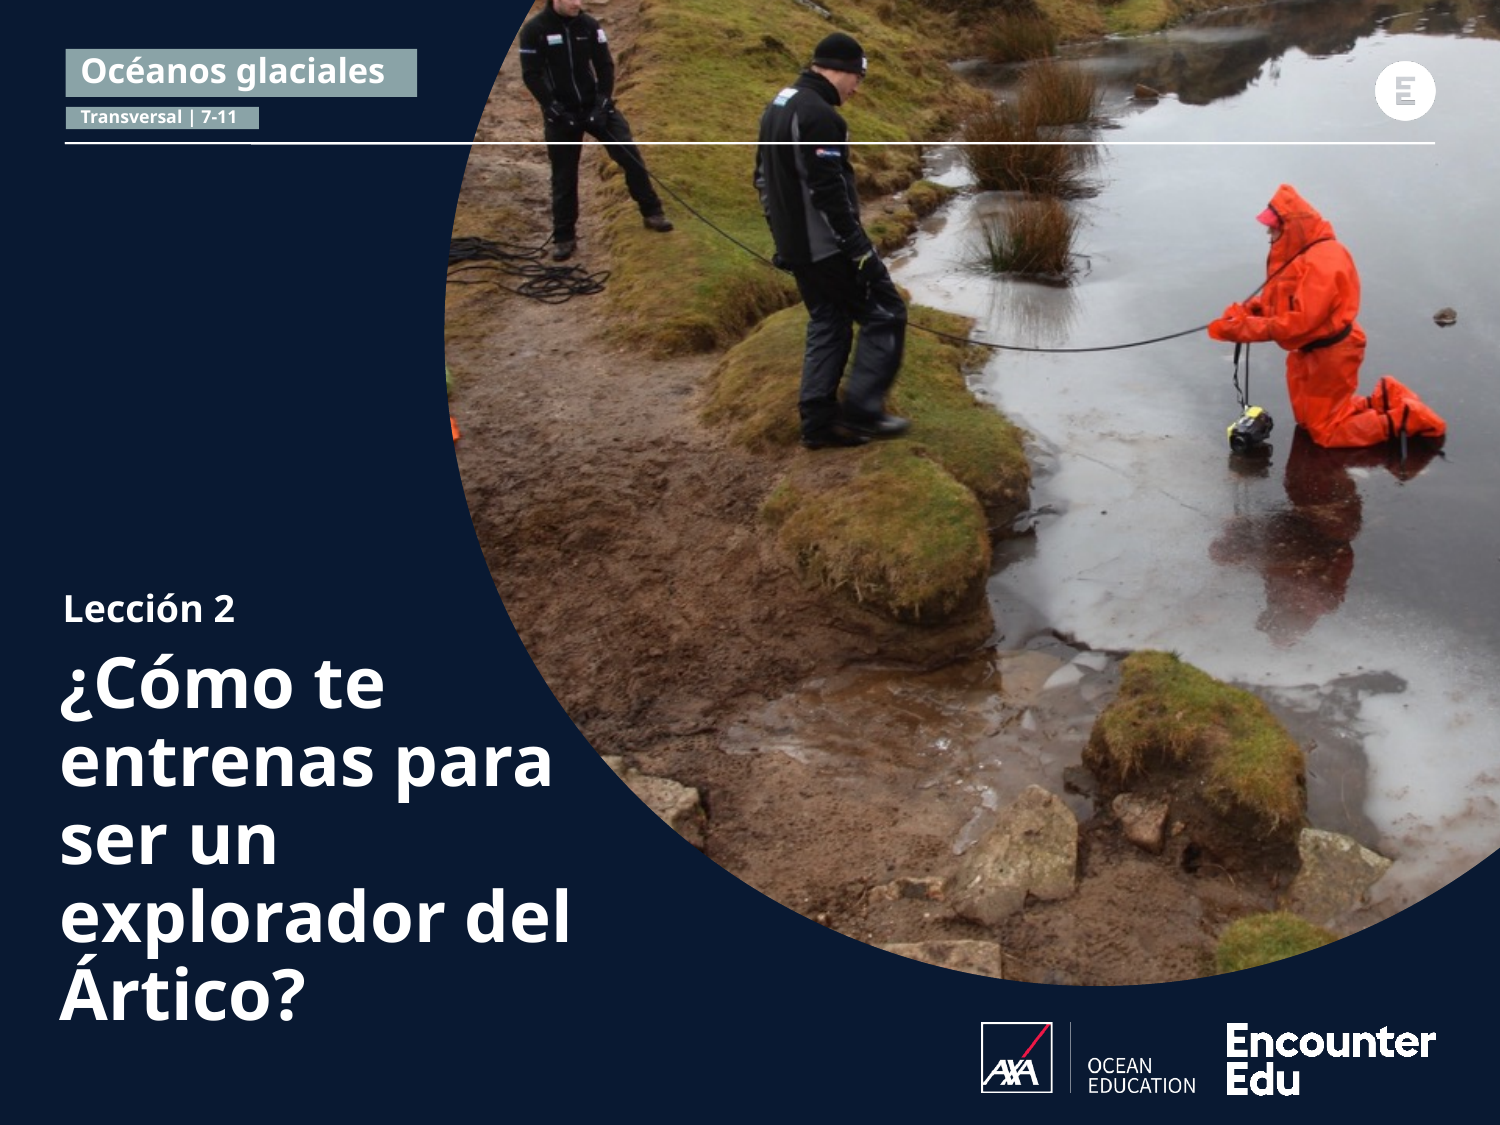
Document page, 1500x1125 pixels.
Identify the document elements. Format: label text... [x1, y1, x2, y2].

text_box [444, 0, 1500, 986]
list Océanos glaciales [65, 48, 418, 98]
list ¿Cómo te entrenas para ser un explorador del Ártico? [51, 637, 689, 985]
picture [981, 1021, 1195, 1093]
list Lección 2 [54, 582, 445, 637]
picture [1373, 58, 1437, 123]
list Transversal | 7-11 [65, 106, 260, 130]
picture [1222, 1020, 1443, 1097]
